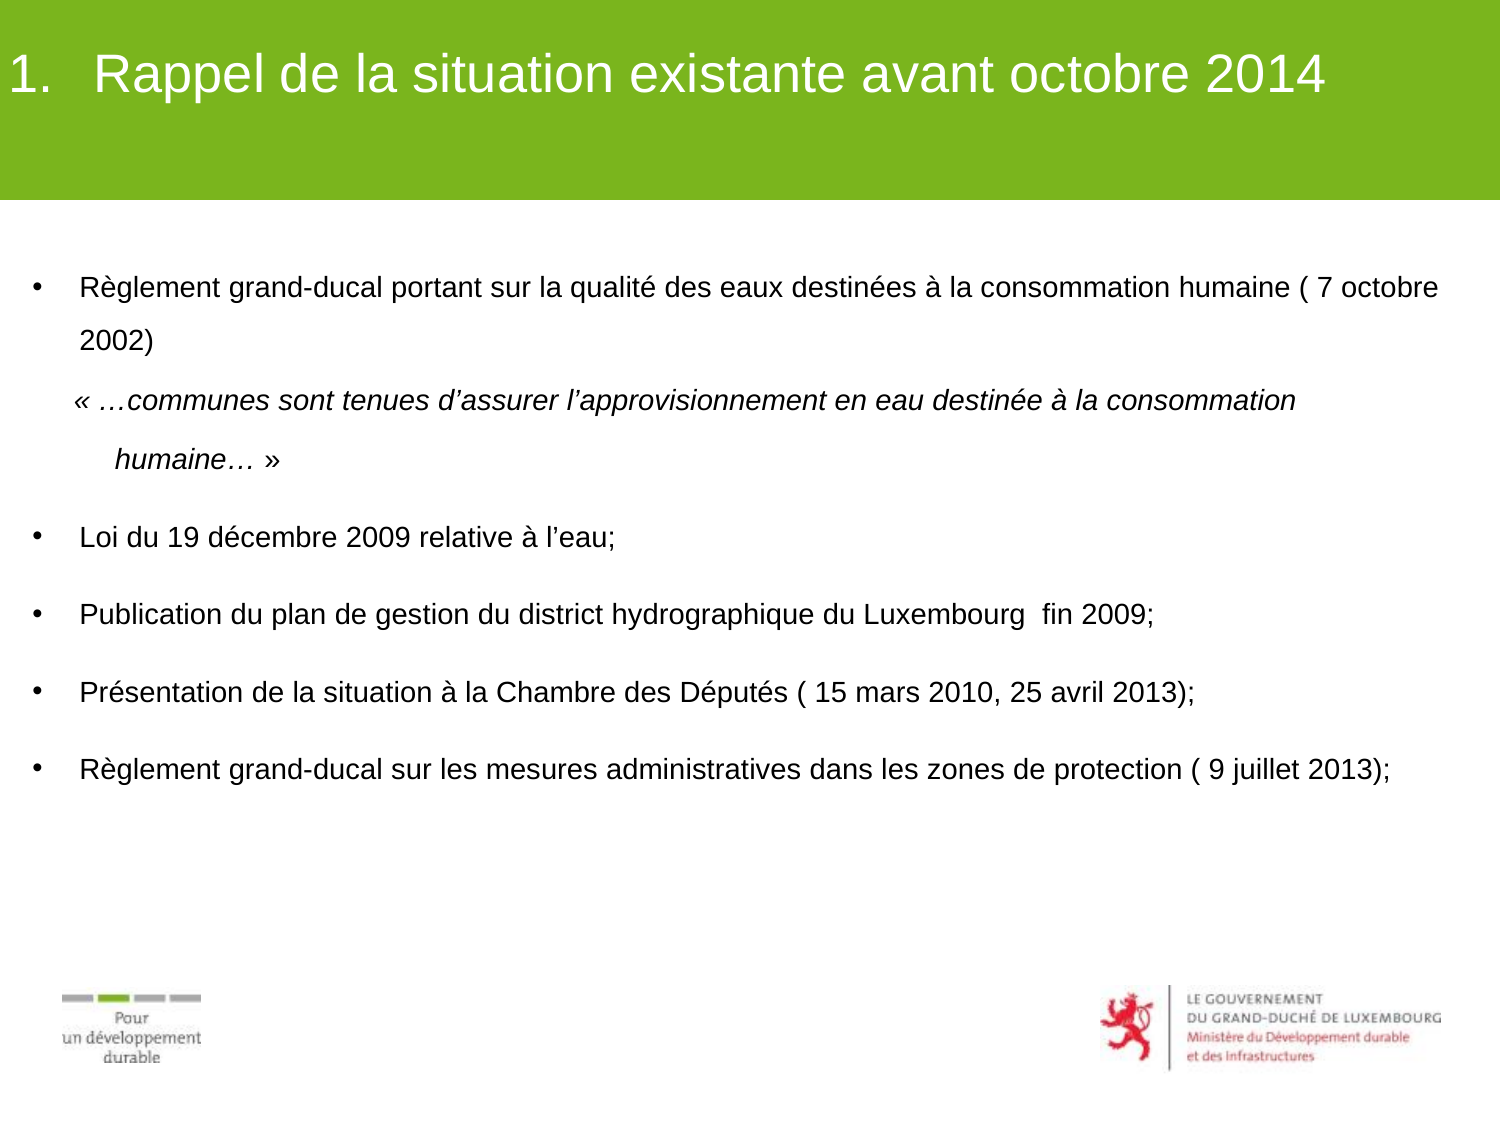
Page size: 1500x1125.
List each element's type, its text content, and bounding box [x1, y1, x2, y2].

text_box Rappel de la situation existante avant octobre 2014 [0, 30, 1500, 111]
picture [1100, 985, 1441, 1075]
text_box Règlement grand-ducal portant sur la qualité des eaux destinées à la consommation humaine ( 7 octobre 2002) « …communes sont tenues d’assurer l’approvisionnement en eau destinée à la consommation humaine… » Loi du 19 décembre 2009 relative à l’eau; Publication du plan de gestion du district hydrographique du Luxembourg fin 2009; Présentation de la situation à la Chambre des Députés ( 15 mars 2010, 25 avril 2013); Règlement grand-ducal sur les mesures administratives dans les zones de protection ( 9 juillet 2013); [17, 243, 1466, 793]
picture [62, 987, 201, 1063]
